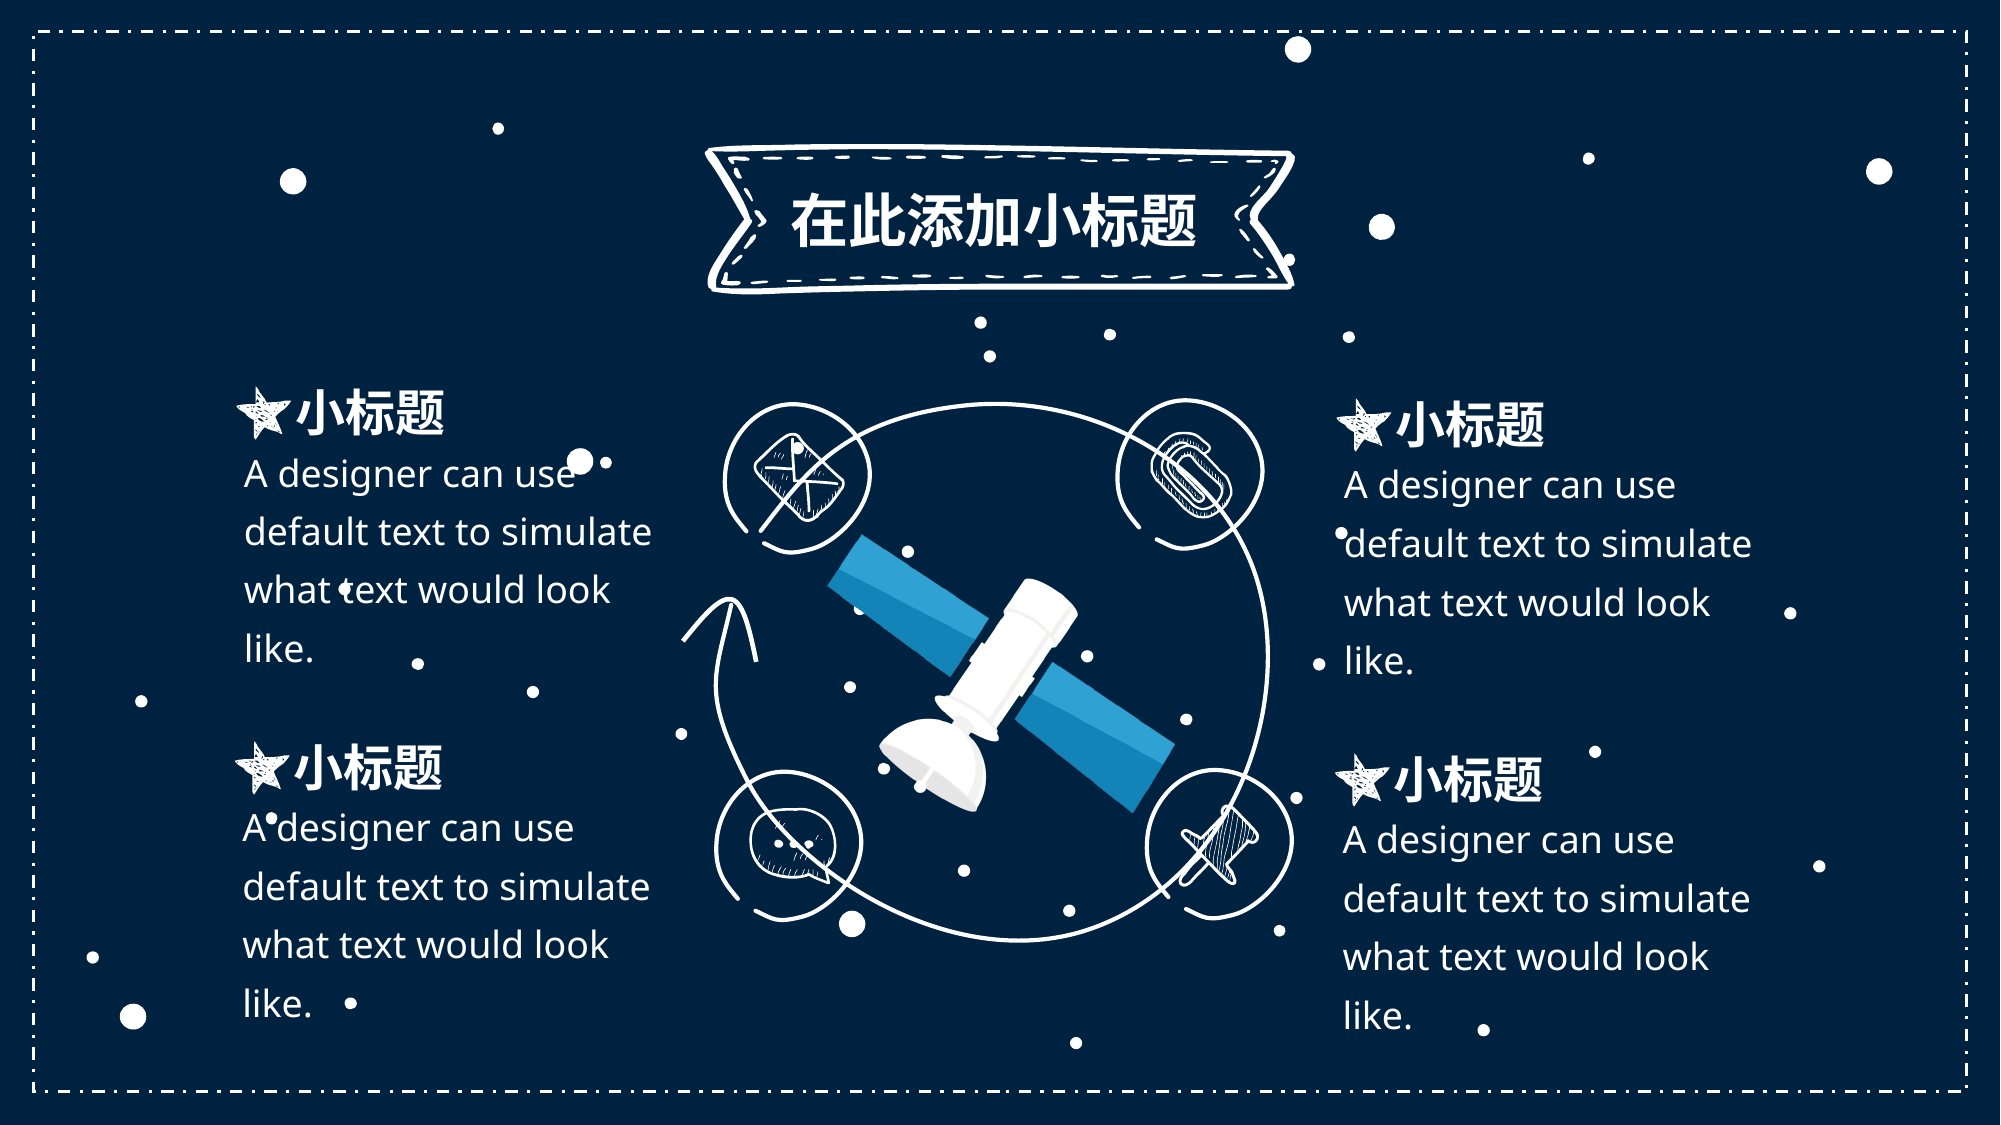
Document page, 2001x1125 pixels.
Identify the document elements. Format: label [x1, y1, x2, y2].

picture [86, 24, 1914, 1075]
text_box [704, 143, 1296, 296]
text_box [715, 771, 862, 919]
text_box [32, 30, 1968, 1093]
text_box [723, 403, 870, 552]
text_box [1116, 399, 1263, 548]
text_box [689, 394, 1275, 940]
text_box [1145, 769, 1292, 917]
